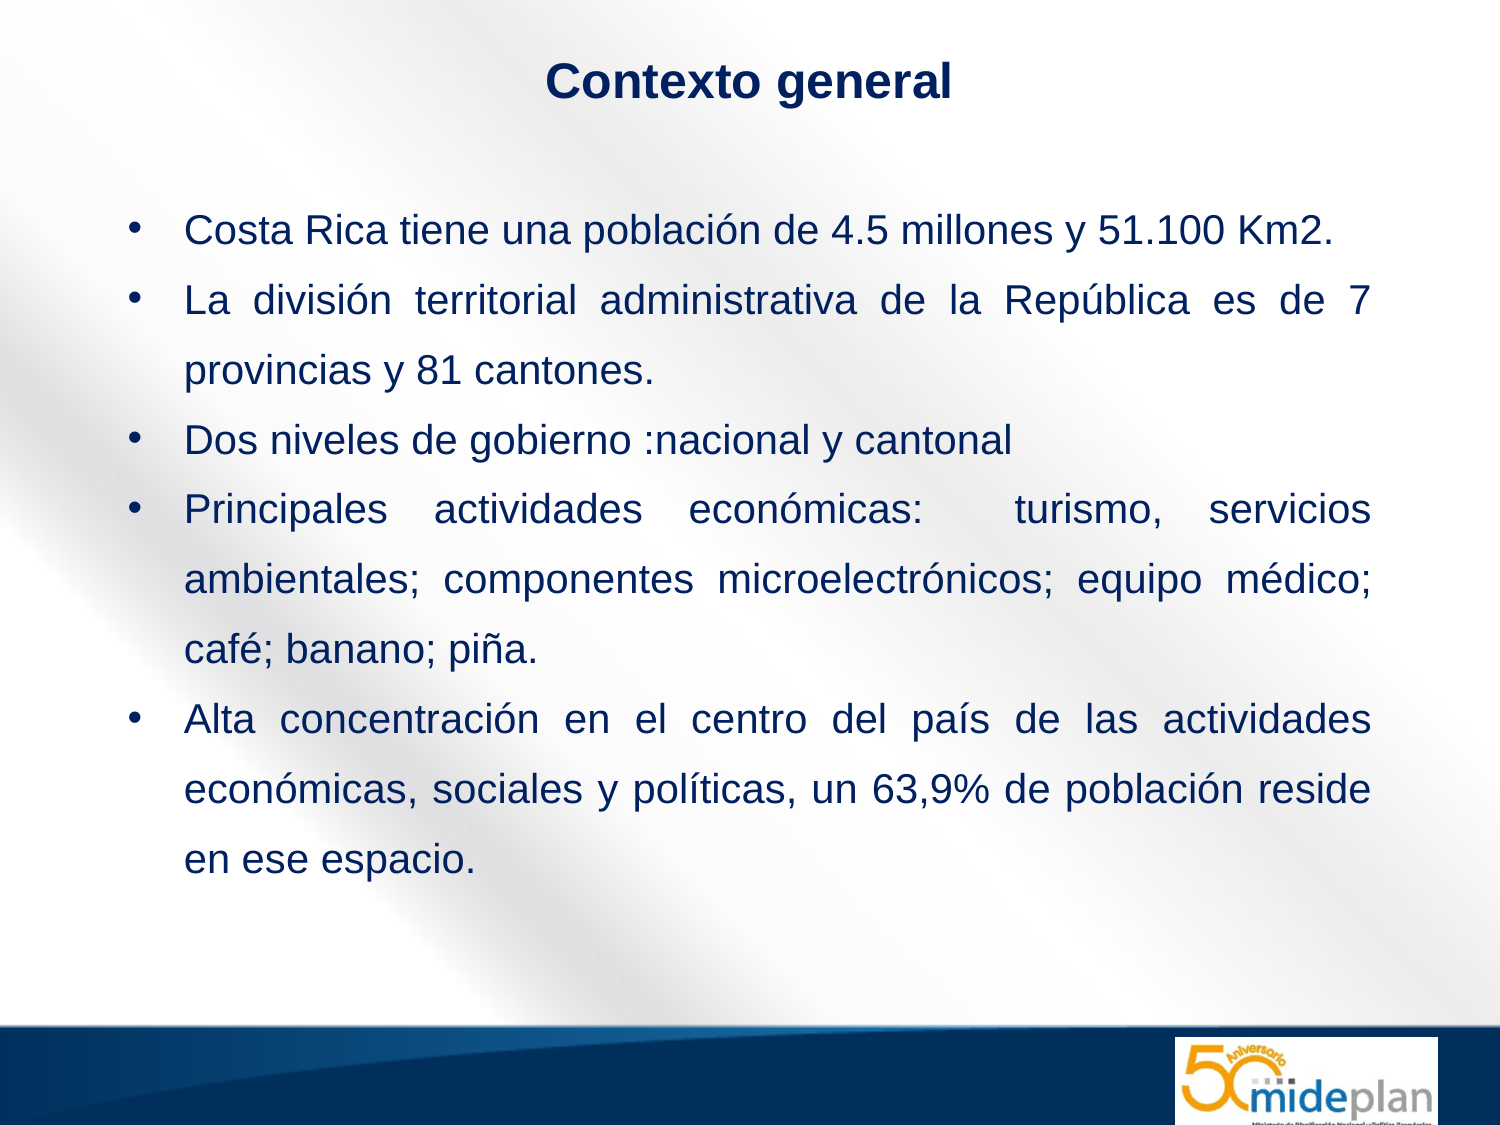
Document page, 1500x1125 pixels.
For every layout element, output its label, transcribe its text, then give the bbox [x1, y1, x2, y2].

picture [0, 0, 1500, 1125]
title Contexto general [74, 44, 1426, 113]
list Costa Rica tiene una población de 4.5 millones y 51.100 Km2. La división territorial administrativa de la República es de 7 provincias y 81 cantones. Dos niveles de gobierno :nacional y cantonal Principales actividades económicas: turismo, servicios ambientales; componentes microelectrónicos; equipo médico; café; banano; piña. Alta concentración en el centro del país de las actividades económicas, sociales y políticas, un 63,9% de población reside en ese espacio. [112, 174, 1388, 988]
